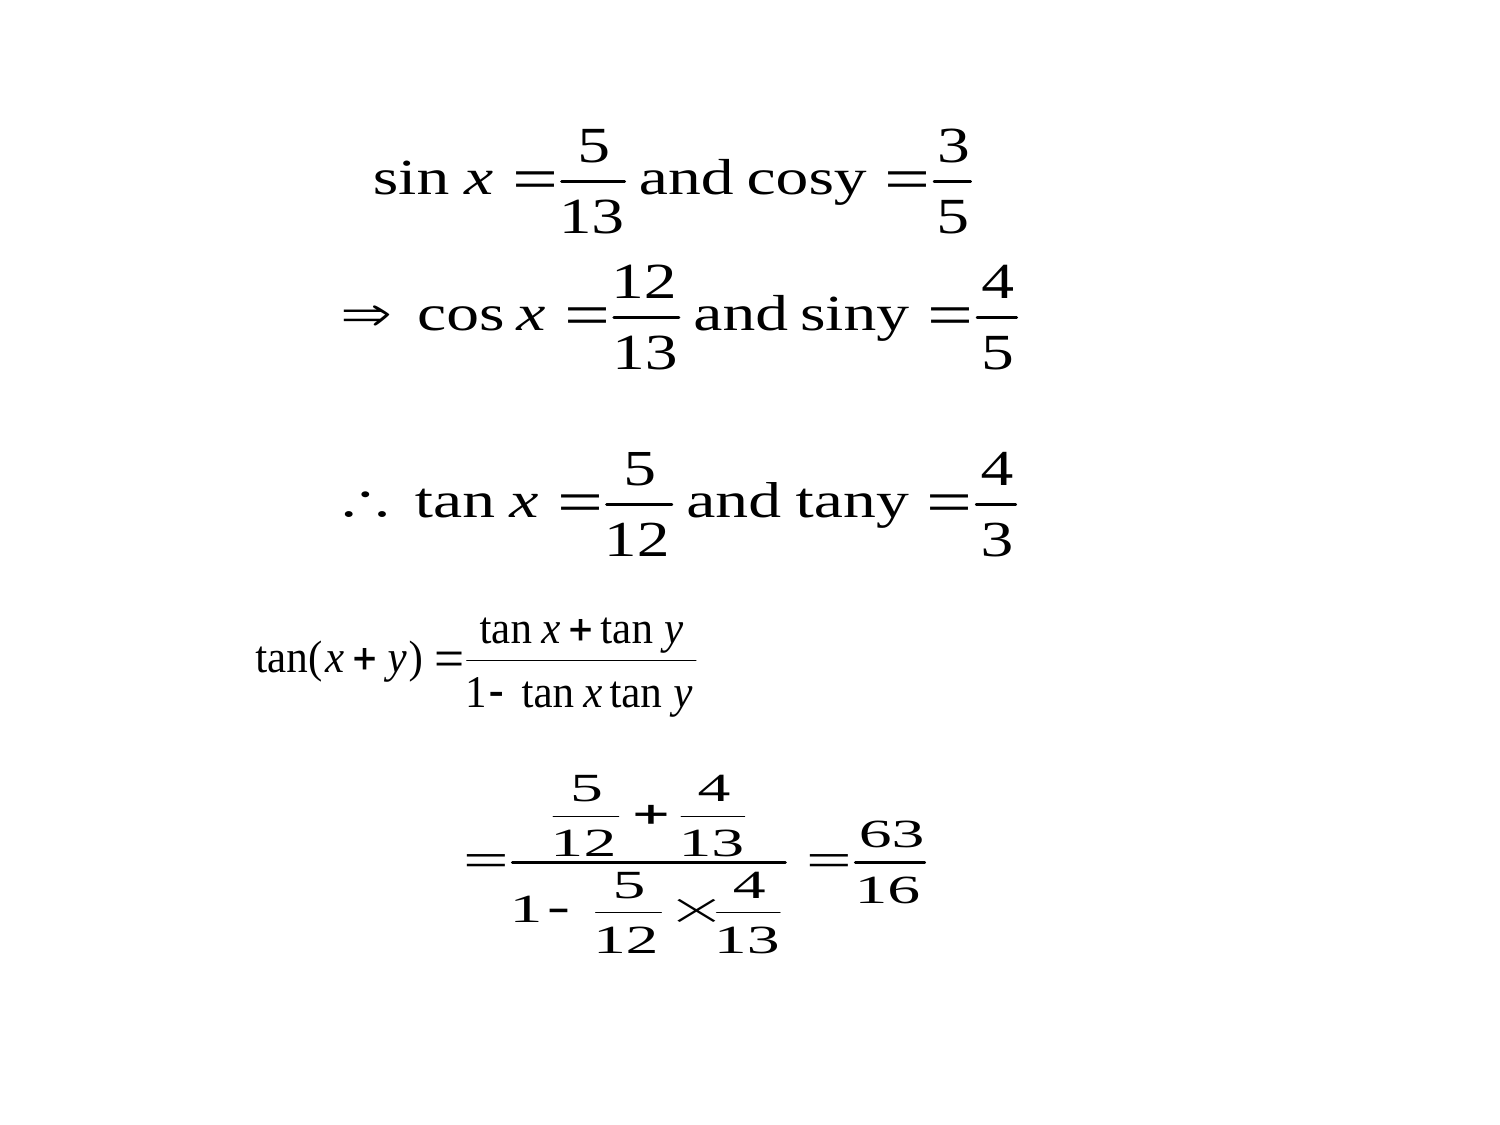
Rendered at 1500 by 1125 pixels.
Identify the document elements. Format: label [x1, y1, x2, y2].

text_box [337, 437, 1032, 569]
text_box [332, 112, 1033, 383]
text_box [449, 762, 938, 963]
text_box [237, 599, 876, 726]
